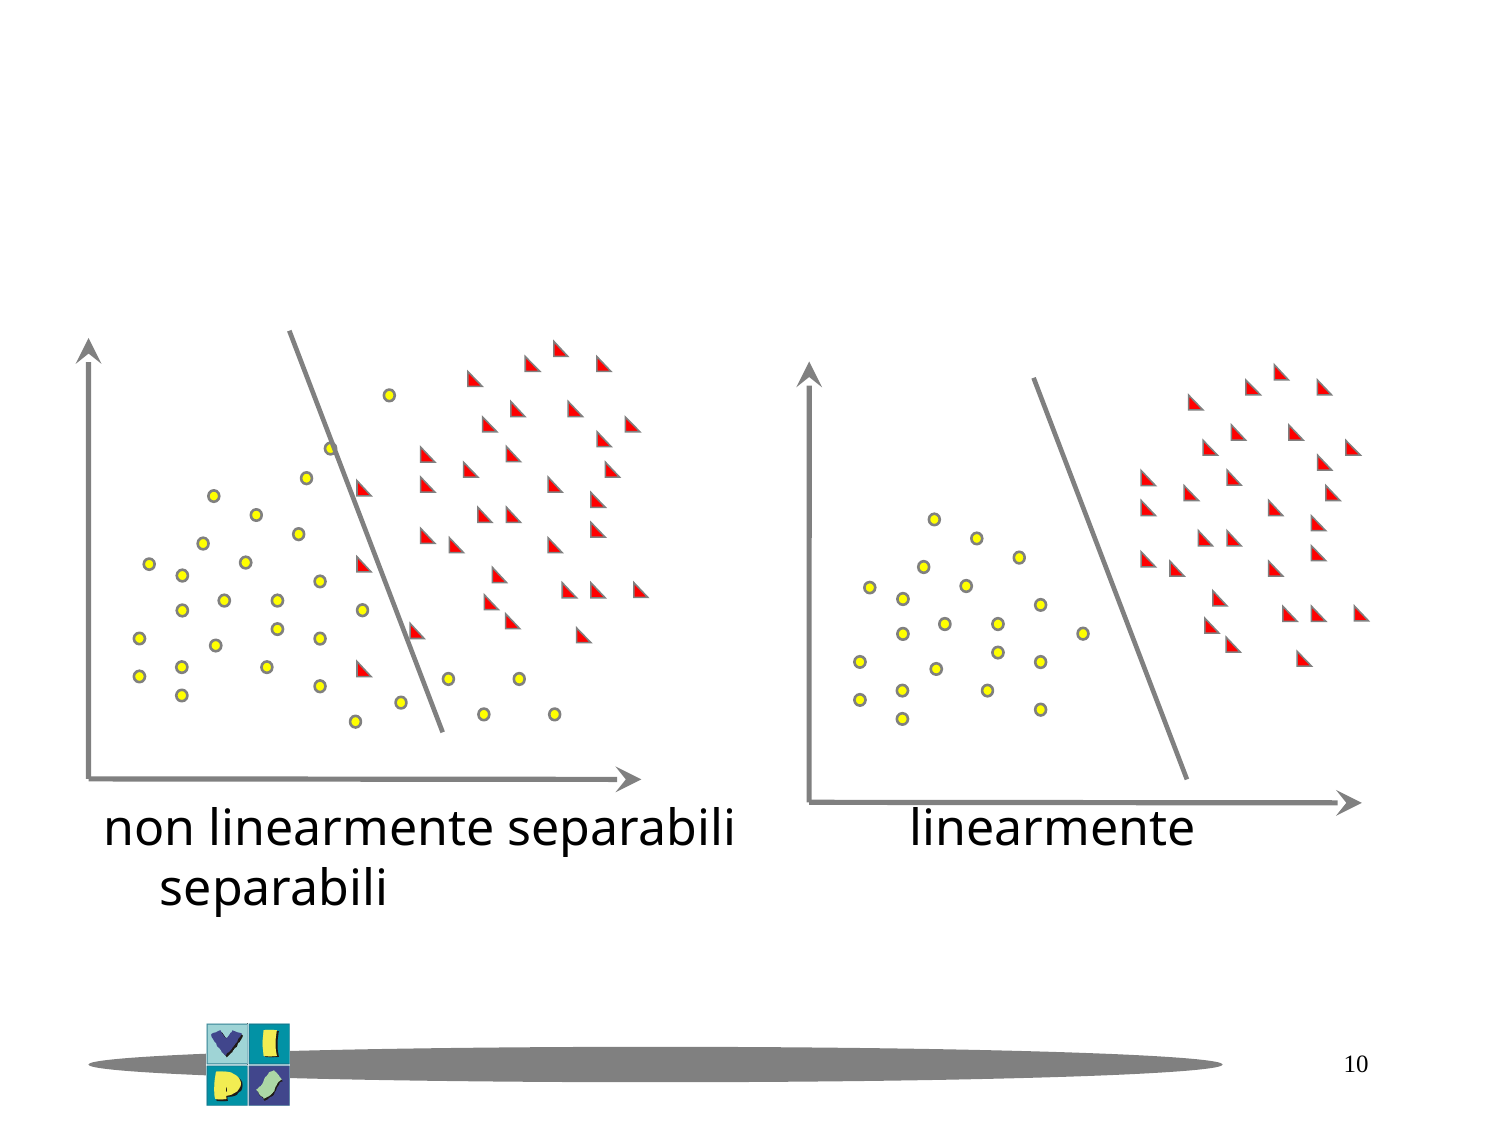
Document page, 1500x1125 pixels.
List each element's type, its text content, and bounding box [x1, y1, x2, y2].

text_box [478, 708, 490, 721]
text_box [798, 361, 820, 383]
text_box [1013, 551, 1025, 564]
text_box [1204, 618, 1219, 634]
text_box [1198, 530, 1213, 546]
text_box [597, 431, 612, 447]
text_box [395, 696, 407, 709]
text_box [482, 416, 497, 432]
text_box [1288, 424, 1304, 441]
text_box [484, 594, 499, 610]
text_box [208, 490, 220, 502]
text_box [1226, 637, 1241, 653]
text_box [410, 623, 425, 639]
text_box [1203, 440, 1218, 456]
text_box [928, 513, 940, 526]
text_box [1311, 606, 1326, 622]
picture [206, 1023, 290, 1106]
text_box [1282, 606, 1298, 622]
text_box [1311, 545, 1326, 561]
text_box [576, 627, 591, 643]
text_box [420, 528, 435, 544]
text_box [383, 389, 395, 402]
text_box [590, 582, 606, 598]
text_box [1184, 485, 1199, 501]
slide_number 10 [1033, 1039, 1384, 1118]
text_box [548, 477, 563, 493]
text_box [261, 661, 273, 673]
text_box [314, 632, 326, 645]
text_box [324, 442, 337, 455]
text_box [971, 532, 983, 545]
text_box [897, 593, 909, 605]
text_box [176, 569, 188, 582]
text_box [1317, 379, 1332, 395]
text_box [240, 556, 252, 569]
text_box [356, 661, 372, 677]
text_box [1227, 470, 1242, 486]
text_box [477, 507, 492, 523]
text_box [112, 623, 199, 718]
text_box [1311, 515, 1326, 531]
text_box [463, 462, 478, 478]
text_box [605, 462, 620, 478]
text_box [271, 623, 284, 635]
text_box [420, 477, 435, 493]
text_box [356, 556, 372, 572]
text_box [1035, 656, 1047, 668]
text_box [620, 769, 642, 790]
text_box [467, 371, 483, 387]
text_box [1341, 792, 1362, 814]
text_box [197, 537, 209, 550]
text_box [314, 575, 326, 588]
text_box [506, 446, 521, 462]
text_box [1212, 590, 1227, 606]
text_box [1268, 500, 1283, 516]
text_box [143, 558, 155, 570]
text_box [1325, 485, 1341, 501]
text_box [1141, 551, 1156, 567]
text_box [1354, 605, 1369, 621]
text_box [271, 594, 284, 607]
text_box [992, 618, 1004, 630]
text_box [1188, 395, 1203, 410]
text_box [633, 582, 648, 598]
text_box [250, 509, 262, 521]
text_box [625, 416, 640, 432]
text_box [562, 582, 577, 598]
text_box [218, 594, 230, 607]
text_box [918, 561, 930, 573]
text_box [832, 647, 919, 742]
text_box [1268, 561, 1283, 577]
text_box [1035, 599, 1047, 611]
text_box [992, 646, 1004, 659]
text_box [568, 401, 583, 417]
text_box [1245, 379, 1261, 395]
text_box [356, 480, 372, 496]
text_box [1170, 561, 1185, 577]
text_box [1141, 500, 1156, 516]
text_box [1345, 440, 1361, 456]
text_box [939, 618, 951, 630]
text_box [78, 337, 99, 359]
text_box [548, 537, 563, 553]
text_box [930, 663, 942, 675]
text_box [590, 522, 606, 538]
text_box [350, 715, 361, 728]
text_box [176, 604, 188, 617]
text_box [293, 528, 305, 540]
text_box [590, 492, 606, 508]
text_box [510, 401, 525, 417]
text_box [1274, 364, 1289, 380]
text_box [420, 447, 435, 463]
text_box [553, 341, 568, 357]
text_box [982, 684, 993, 697]
text_box [1141, 470, 1156, 486]
text_box [596, 356, 611, 372]
text_box [442, 673, 454, 685]
text_box [357, 604, 368, 617]
text_box [549, 708, 561, 721]
text_box [960, 580, 972, 592]
text_box [492, 567, 507, 583]
text_box [525, 356, 540, 372]
text_box [210, 639, 222, 652]
text_box [301, 472, 312, 485]
text_box [314, 680, 326, 693]
text_box [1035, 703, 1047, 716]
text_box [1227, 530, 1242, 546]
text_box [897, 628, 909, 640]
text_box [1231, 424, 1246, 441]
text_box [1317, 455, 1332, 471]
text_box [513, 673, 525, 685]
text_box [864, 581, 876, 594]
text_box [1077, 627, 1089, 640]
text_box [506, 507, 521, 523]
list non linearmente separabili linearmente separabili [88, 231, 1439, 975]
text_box [1297, 651, 1312, 667]
text_box [449, 537, 464, 553]
text_box [505, 613, 520, 629]
